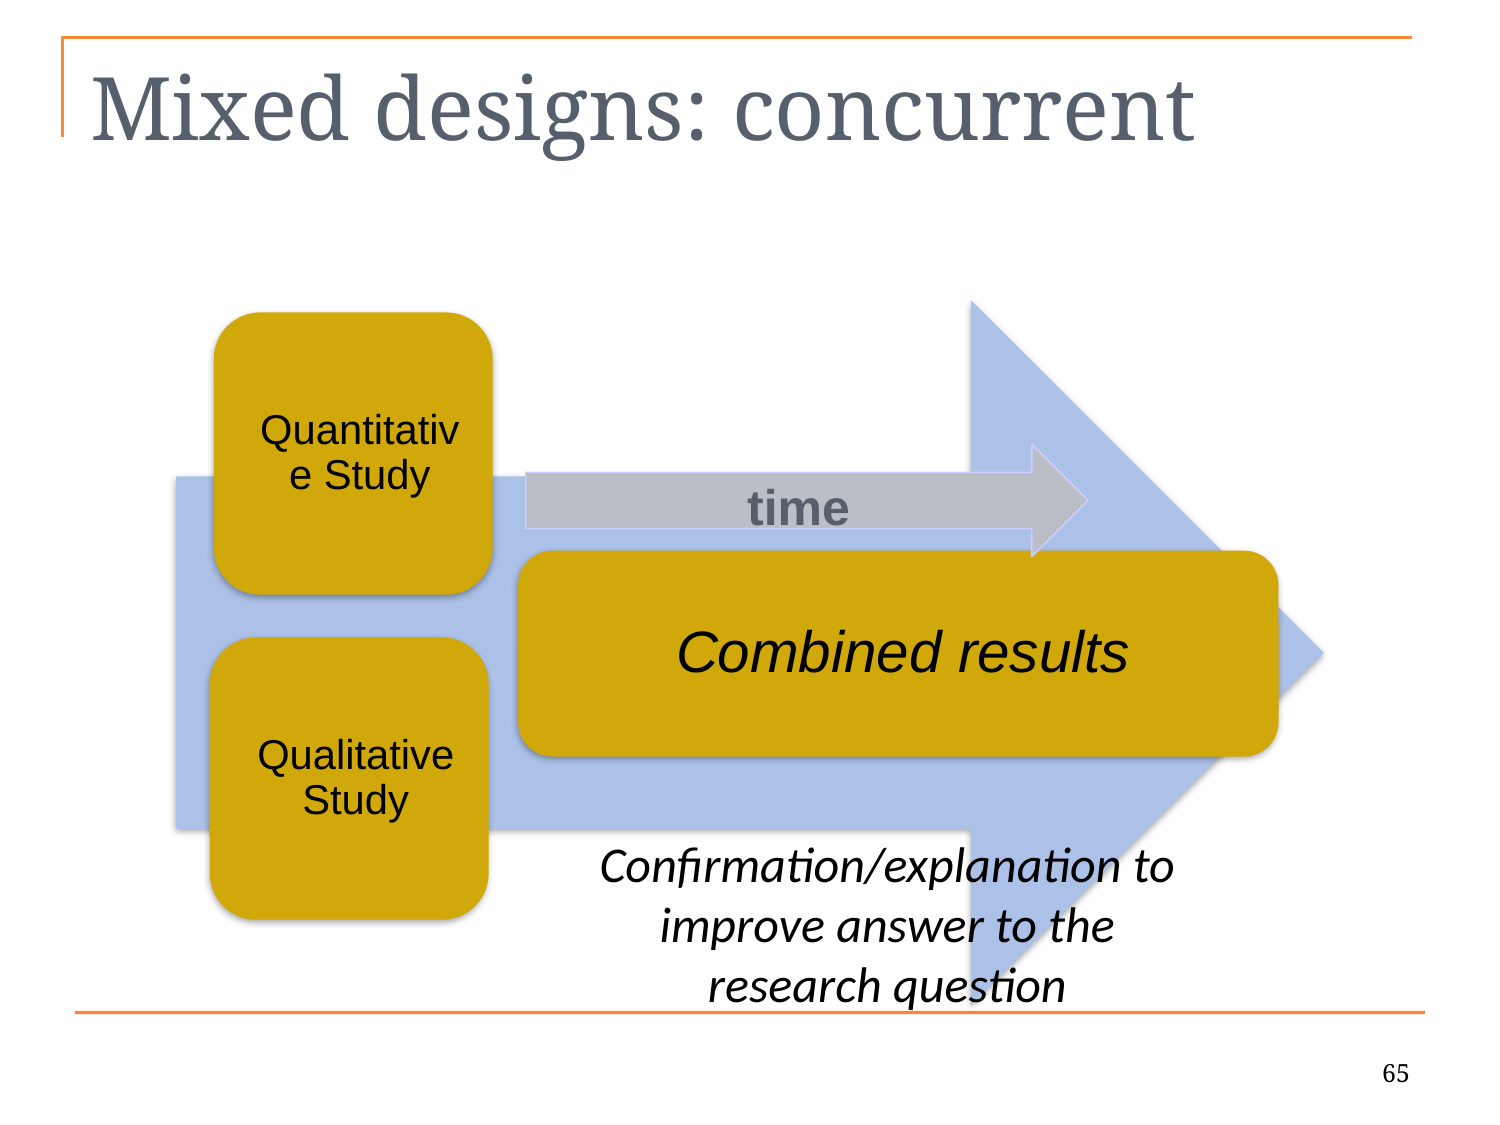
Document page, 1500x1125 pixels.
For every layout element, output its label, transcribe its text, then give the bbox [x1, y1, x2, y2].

text_box Confirmation/explanation to improve answer to the research question [562, 1014, 1213, 1020]
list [74, 299, 1426, 1006]
title Mixed designs: concurrent [75, 45, 1425, 233]
slide_number 65 [1074, 1023, 1426, 1100]
